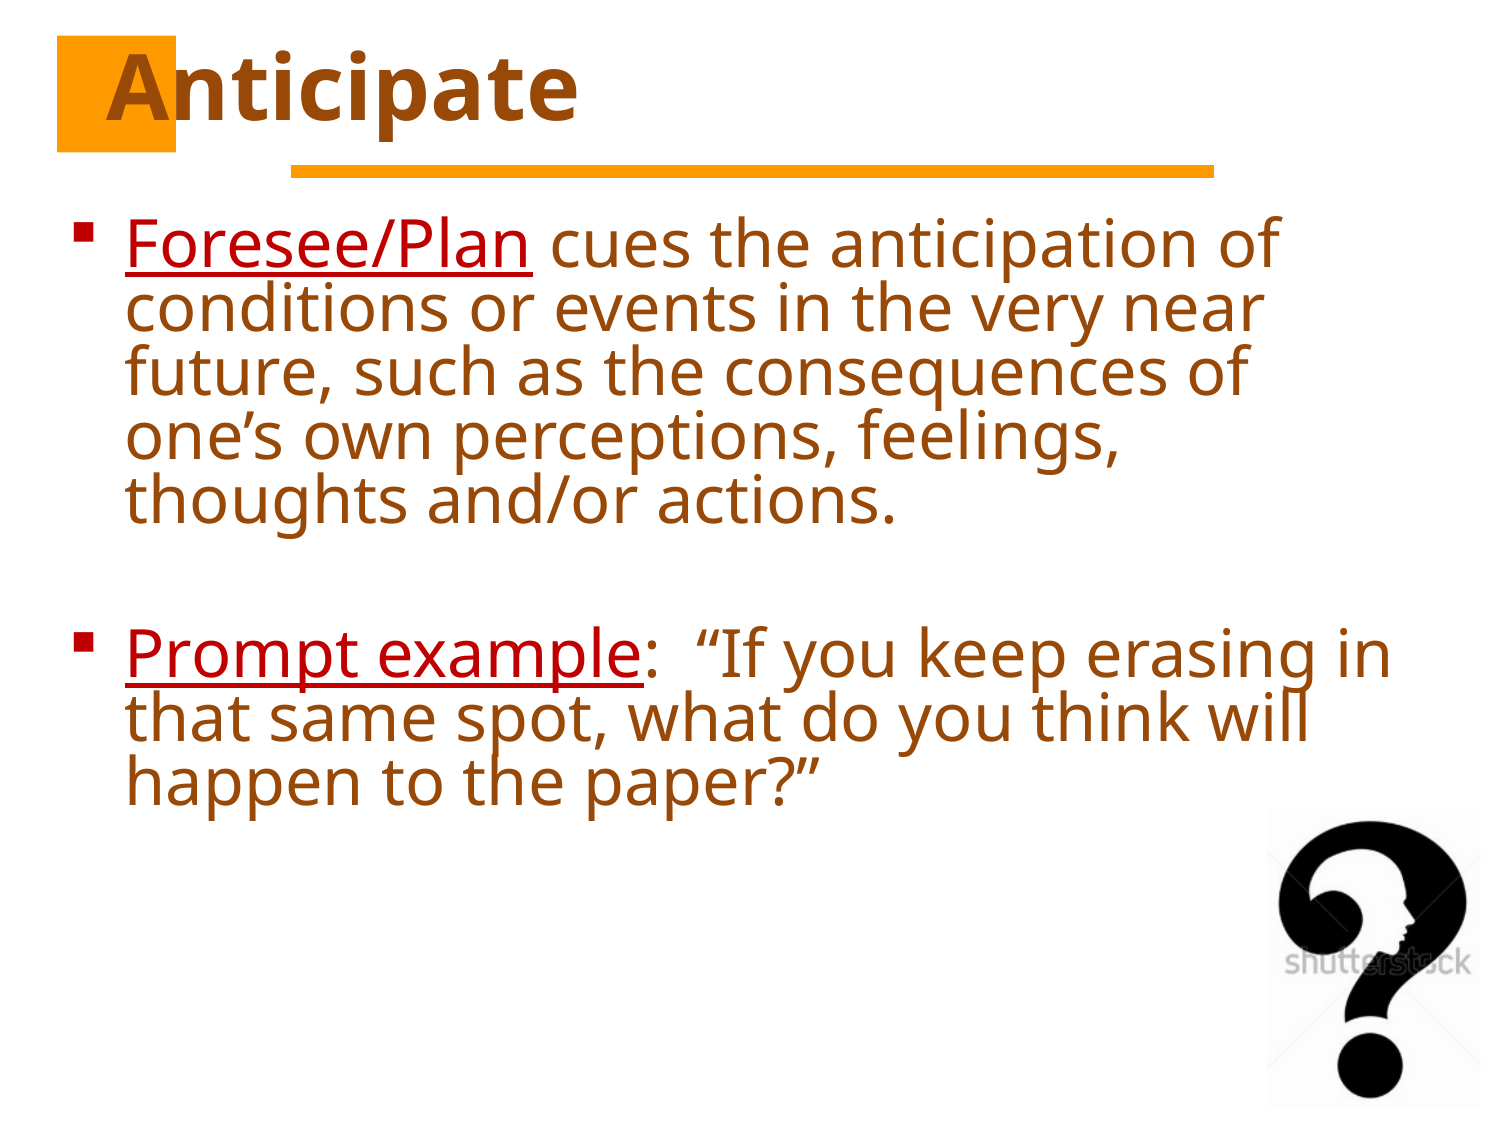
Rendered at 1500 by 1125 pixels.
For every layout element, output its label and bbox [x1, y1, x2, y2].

text_box [55, 34, 91, 154]
title [91, 14, 901, 154]
picture [1266, 808, 1481, 1109]
list [53, 208, 1417, 1036]
